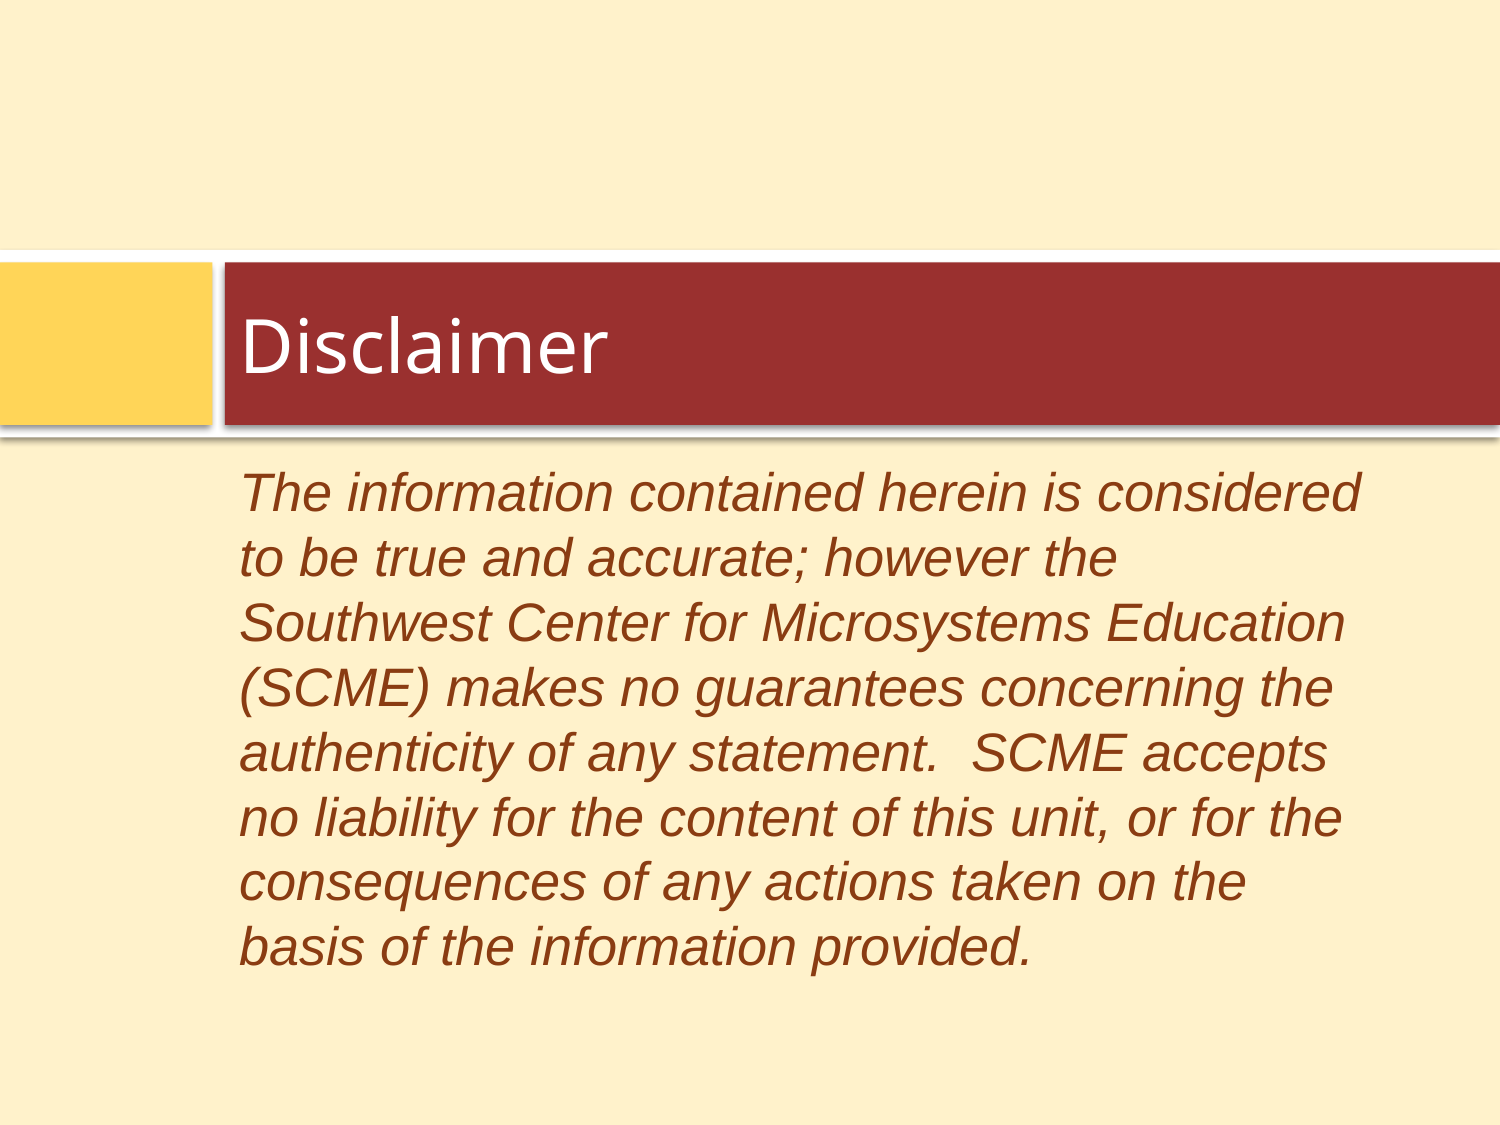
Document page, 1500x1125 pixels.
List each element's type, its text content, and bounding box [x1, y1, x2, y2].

list The information contained herein is considered to be true and accurate; however the Southwest Center for Microsystems Education (SCME) makes no guarantees concerning the authenticity of any statement. SCME accepts no liability for the content of this unit, or for the consequences of any actions taken on the basis of the information provided. [225, 450, 1394, 1008]
title Disclaimer [225, 262, 1475, 425]
